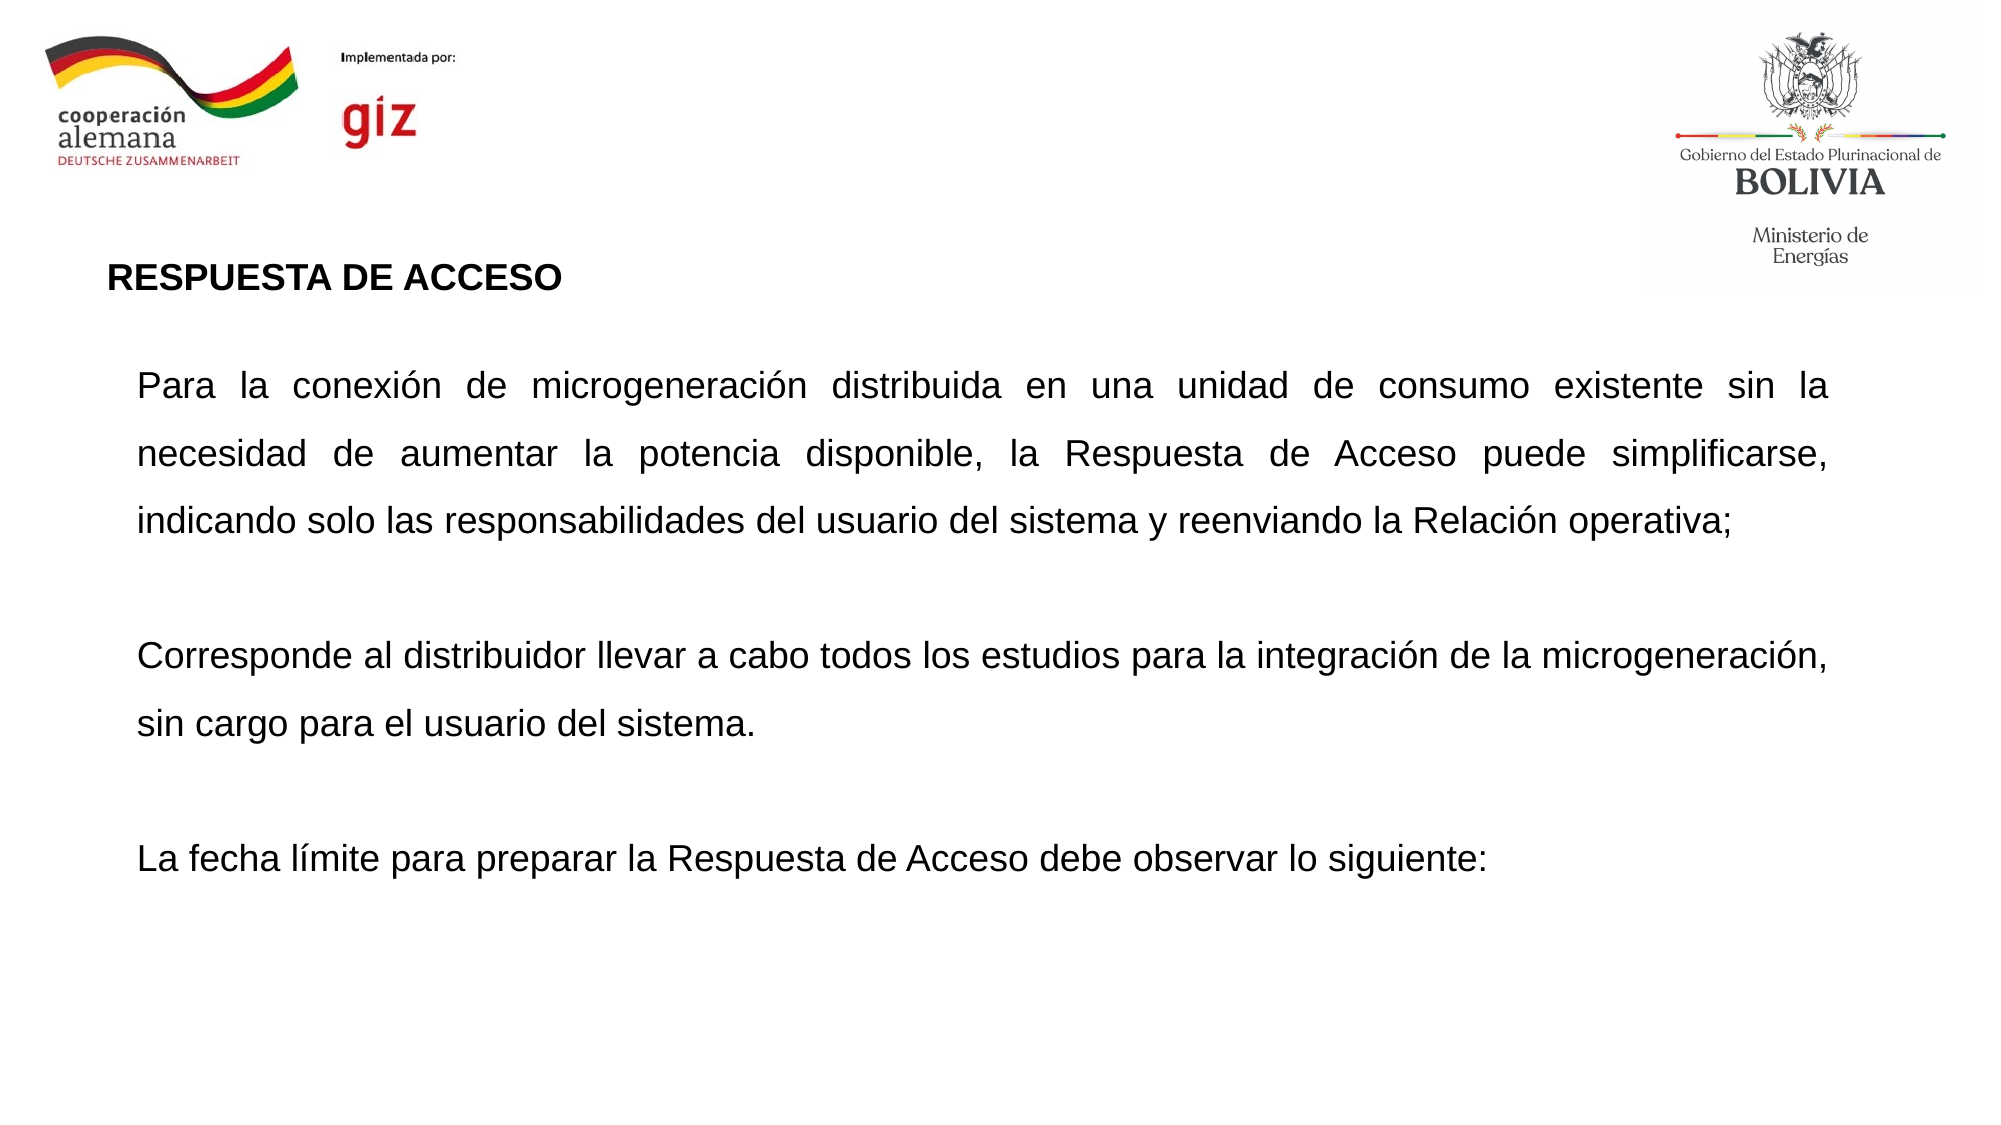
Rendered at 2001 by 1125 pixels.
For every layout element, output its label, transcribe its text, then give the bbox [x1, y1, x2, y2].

text_box RESPUESTA DE ACCESO [81, 241, 579, 305]
picture [1643, 0, 1978, 296]
text_box Para la conexión de microgeneración distribuida en una unidad de consumo existente sin la necesidad de aumentar la potencia disponible, la Respuesta de Acceso puede simplificarse, indicando solo las responsabilidades del usuario del sistema y reenviando la Relación operativa; Corresponde al distribuidor llevar a cabo todos los estudios para la integración de la microgeneración, sin cargo para el usuario del sistema. La fecha límite para preparar la Respuesta de Acceso debe observar lo siguiente: [122, 331, 1844, 947]
picture [16, 0, 483, 199]
